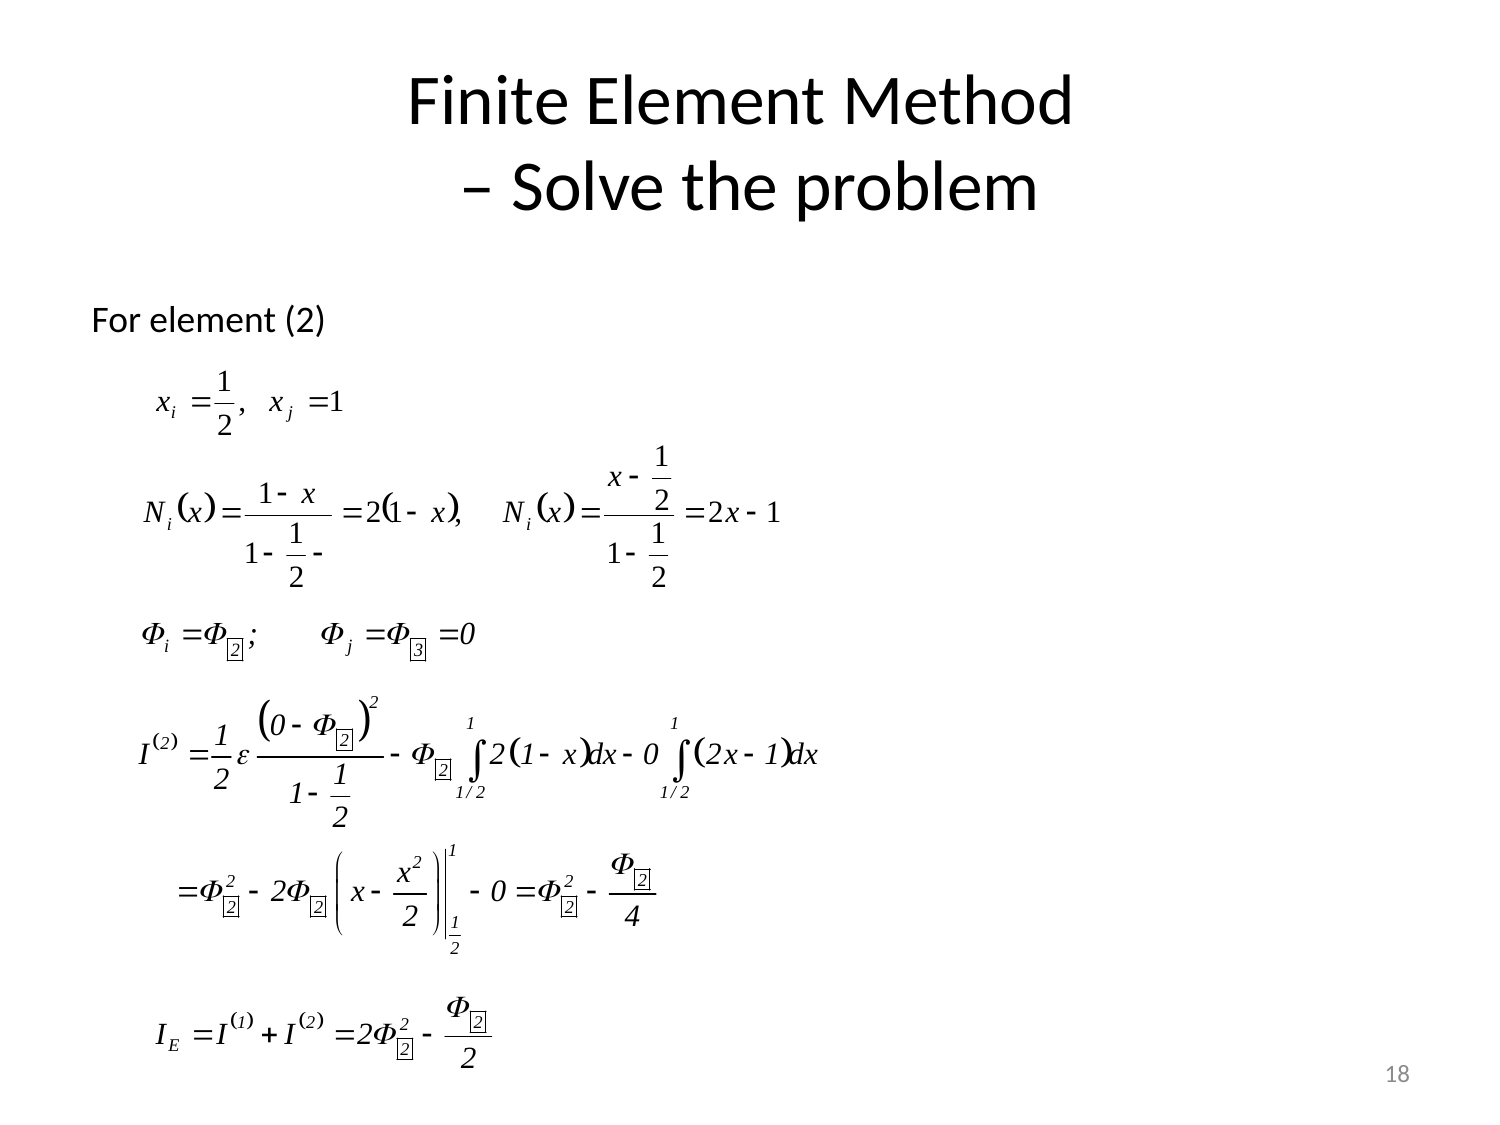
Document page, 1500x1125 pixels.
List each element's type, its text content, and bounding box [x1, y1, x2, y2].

text_box For element (2) [76, 287, 342, 348]
title Finite Element Method – Solve the problem [75, 45, 1425, 233]
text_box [137, 612, 482, 670]
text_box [149, 987, 499, 1076]
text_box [132, 687, 824, 962]
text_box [149, 362, 347, 435]
slide_number 18 [1074, 1042, 1425, 1103]
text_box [137, 437, 786, 594]
